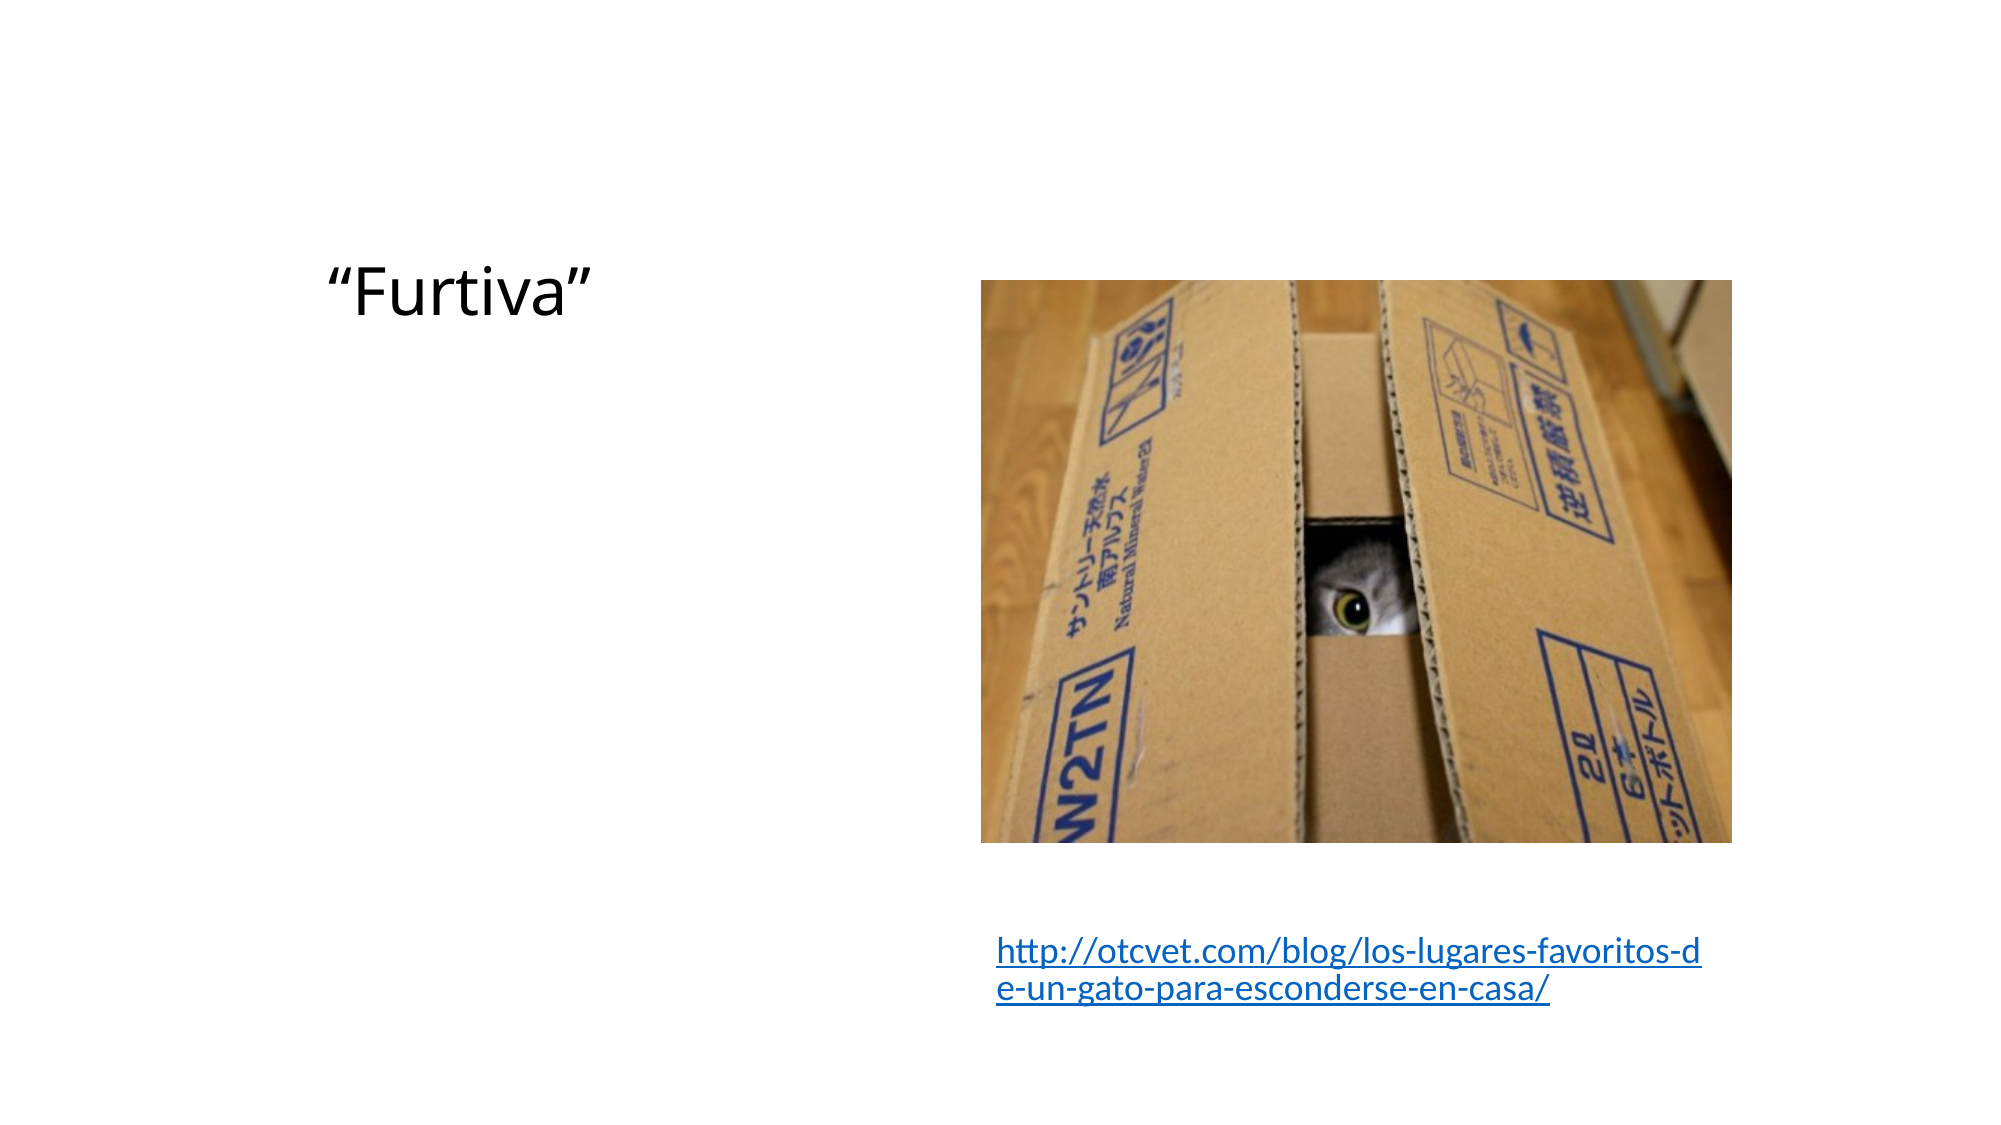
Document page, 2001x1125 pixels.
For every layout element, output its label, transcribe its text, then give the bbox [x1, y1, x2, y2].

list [981, 280, 1732, 843]
text_box http://otcvet.com/blog/los-lugares-favoritos-de-un-gato-para-esconderse-en-casa/ [981, 918, 1732, 1023]
title “Furtiva” [137, 75, 783, 338]
